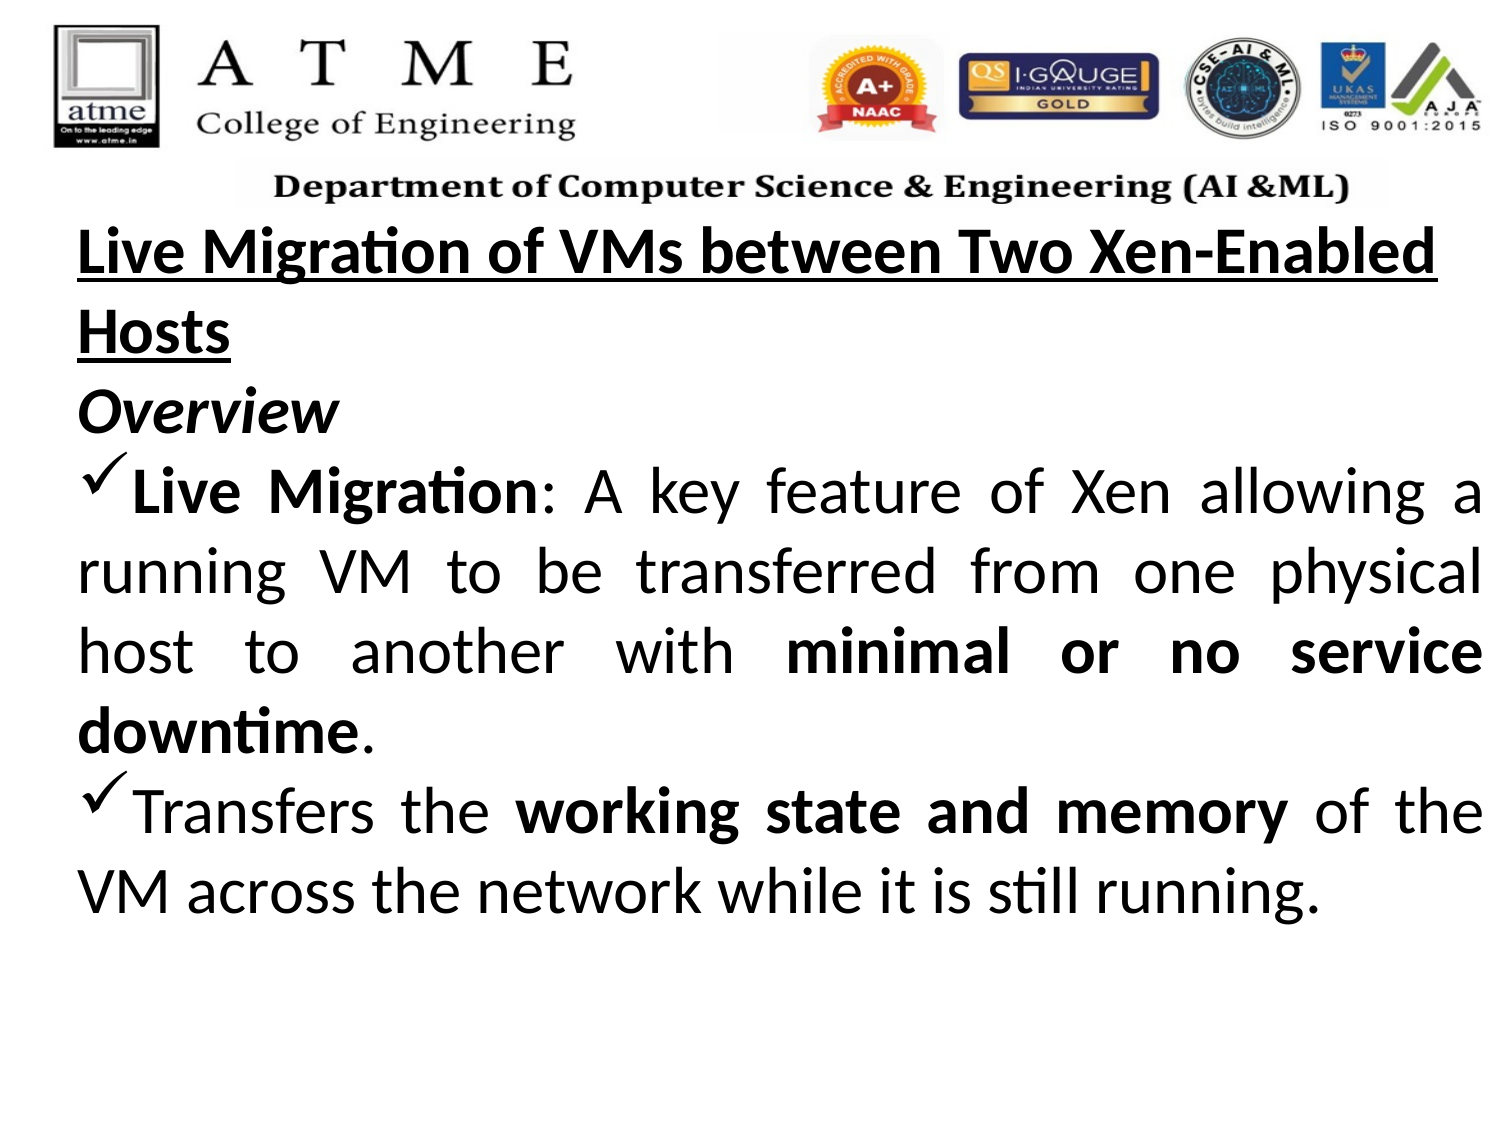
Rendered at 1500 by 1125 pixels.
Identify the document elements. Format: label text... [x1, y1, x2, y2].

text_box Live Migration of VMs between Two Xen-Enabled Hosts Overview Live Migration: A key feature of Xen allowing a running VM to be transferred from one physical host to another with minimal or no service downtime. Transfers the working state and memory of the VM across the network while it is still running. [62, 232, 1500, 935]
picture [24, 0, 1500, 226]
